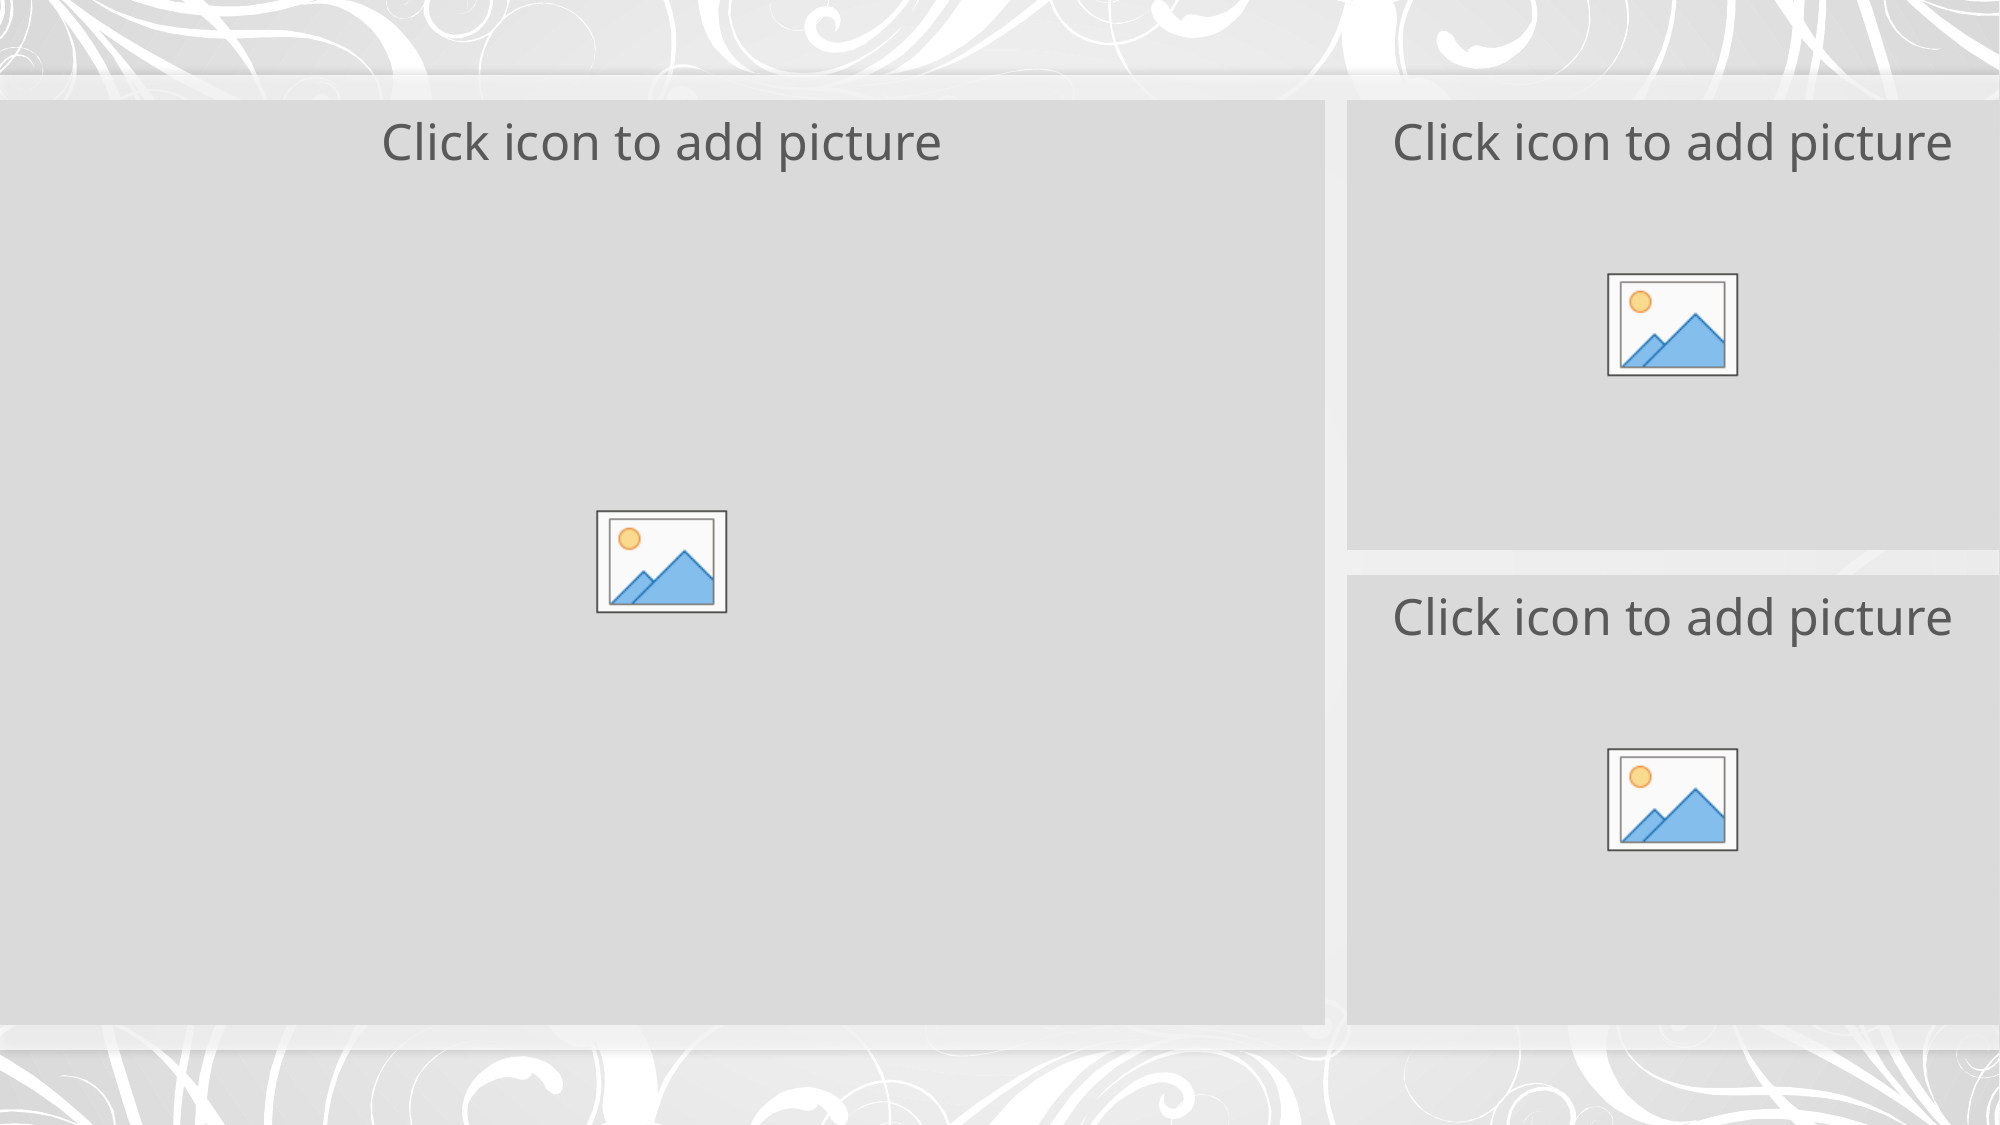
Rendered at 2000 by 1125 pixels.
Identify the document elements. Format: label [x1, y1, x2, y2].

picture [1346, 574, 2000, 1025]
picture [0, 99, 1325, 1025]
picture [1346, 99, 2000, 550]
